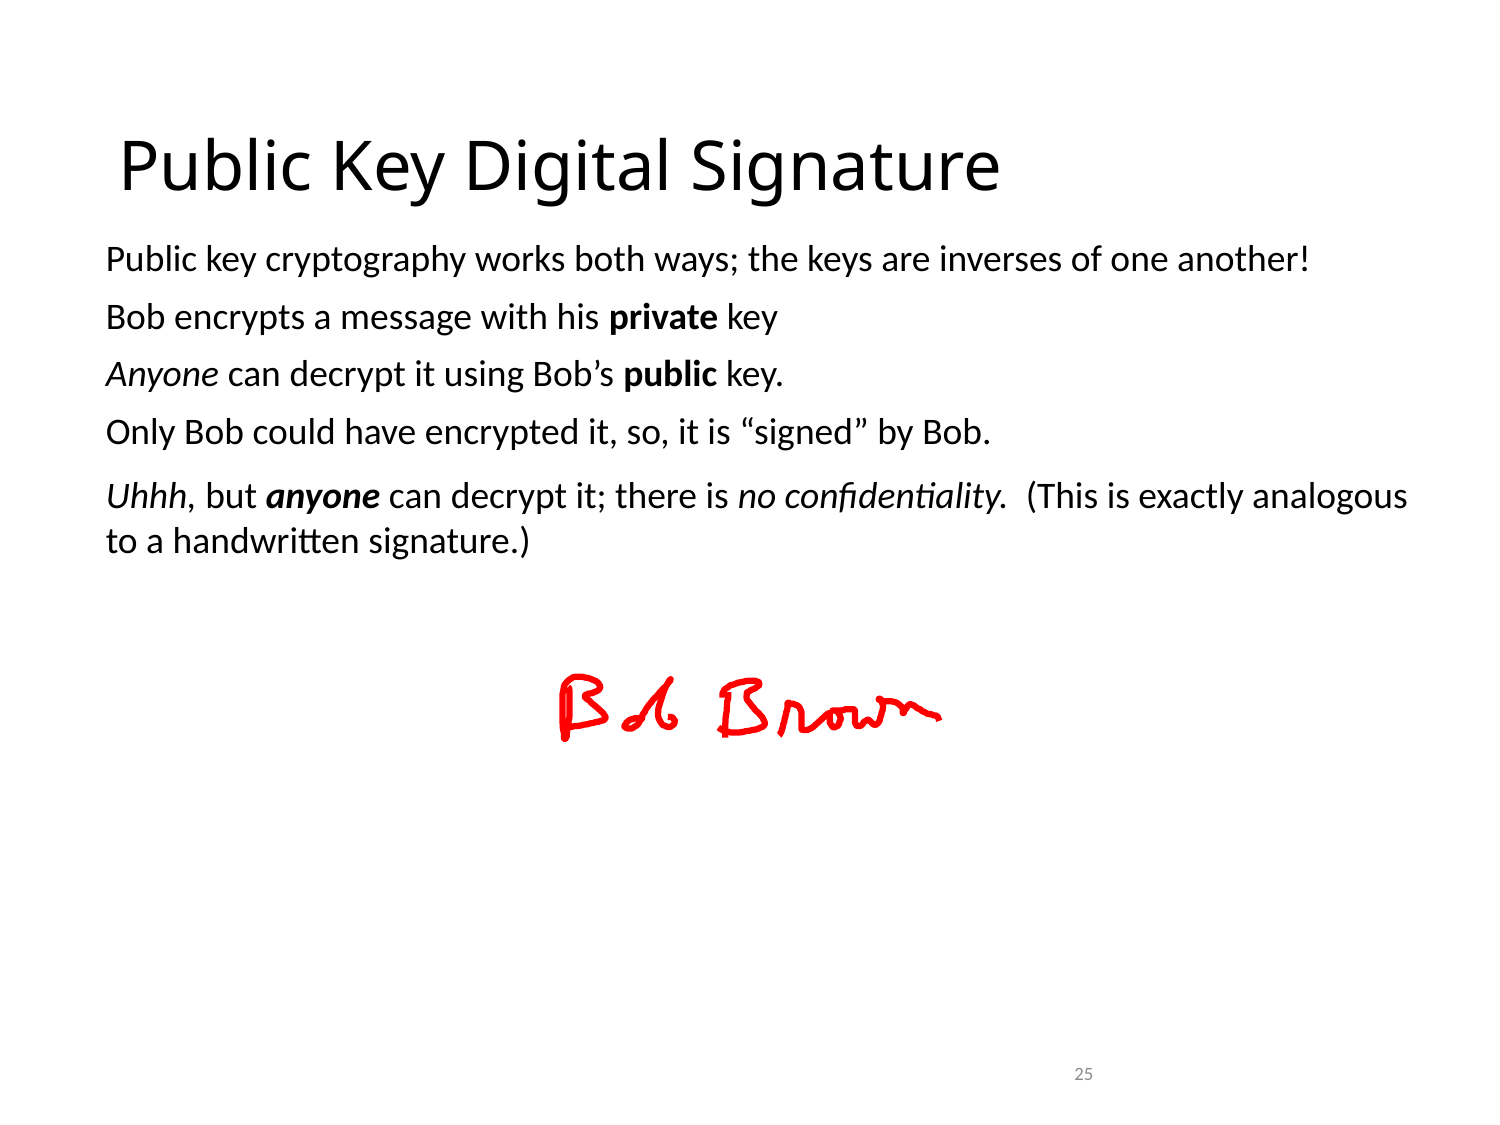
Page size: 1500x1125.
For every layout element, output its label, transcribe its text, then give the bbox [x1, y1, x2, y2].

slide_number 25 [1059, 1042, 1397, 1103]
text_box Public key cryptography works both ways; the keys are inverses of one another! Bob encrypts a message with his private key Anyone can decrypt it using Bob’s public key. Only Bob could have encrypted it, so, it is “signed” by Bob. Uhhh, but anyone can decrypt it; there is no confidentiality. (This is exactly analogous to a handwritten signature.) [87, 225, 1433, 570]
text_box [562, 676, 606, 739]
text_box [718, 680, 765, 733]
title Public Key Digital Signature [103, 59, 1397, 225]
text_box [624, 679, 675, 729]
text_box [779, 698, 940, 736]
